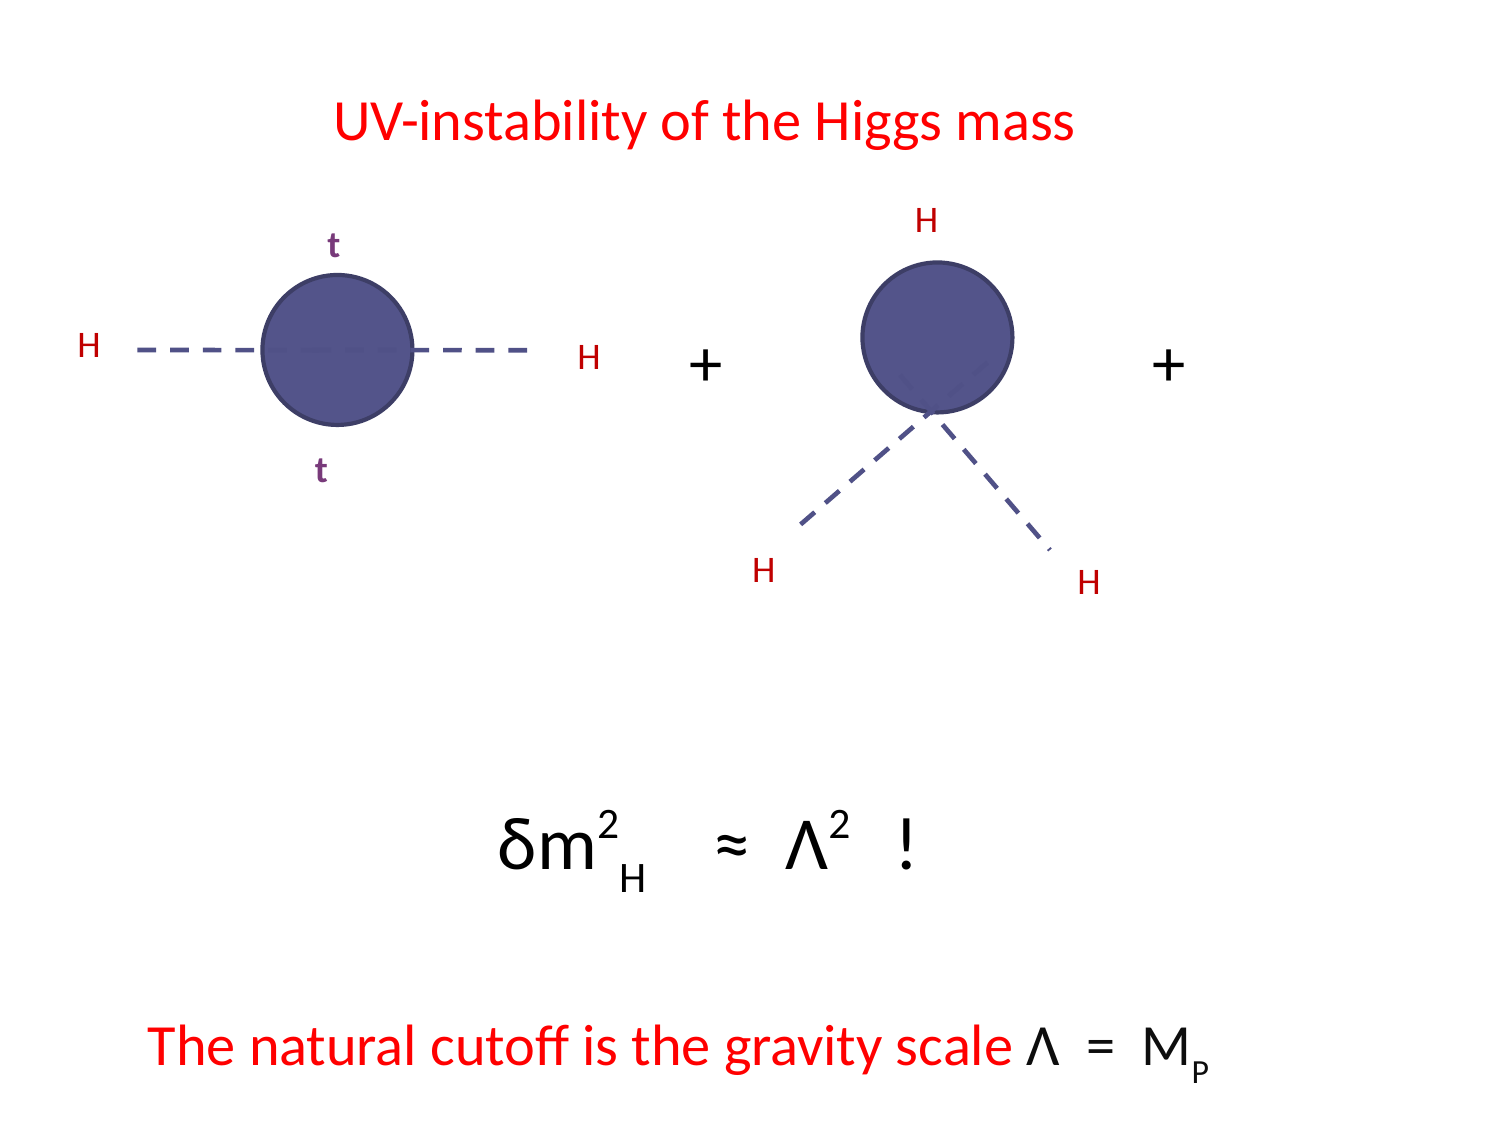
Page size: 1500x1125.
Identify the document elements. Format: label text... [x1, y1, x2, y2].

text_box [261, 360, 414, 428]
text_box H [899, 187, 981, 248]
text_box H [1062, 549, 1117, 610]
text_box + [1137, 312, 1181, 408]
text_box H [62, 312, 131, 373]
text_box UV-instability of the Higgs mass [318, 75, 1105, 160]
text_box H [737, 537, 818, 598]
text_box t [312, 212, 368, 273]
text_box + [674, 312, 738, 408]
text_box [887, 387, 1063, 538]
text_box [799, 362, 988, 526]
text_box The natural cutoff is the gravity scale Λ = MP [133, 999, 1225, 1098]
text_box δm2H ≈ Λ2 ! [483, 787, 934, 909]
text_box [860, 260, 1015, 385]
text_box H [562, 324, 618, 385]
text_box t [300, 437, 356, 498]
text_box [260, 273, 415, 348]
